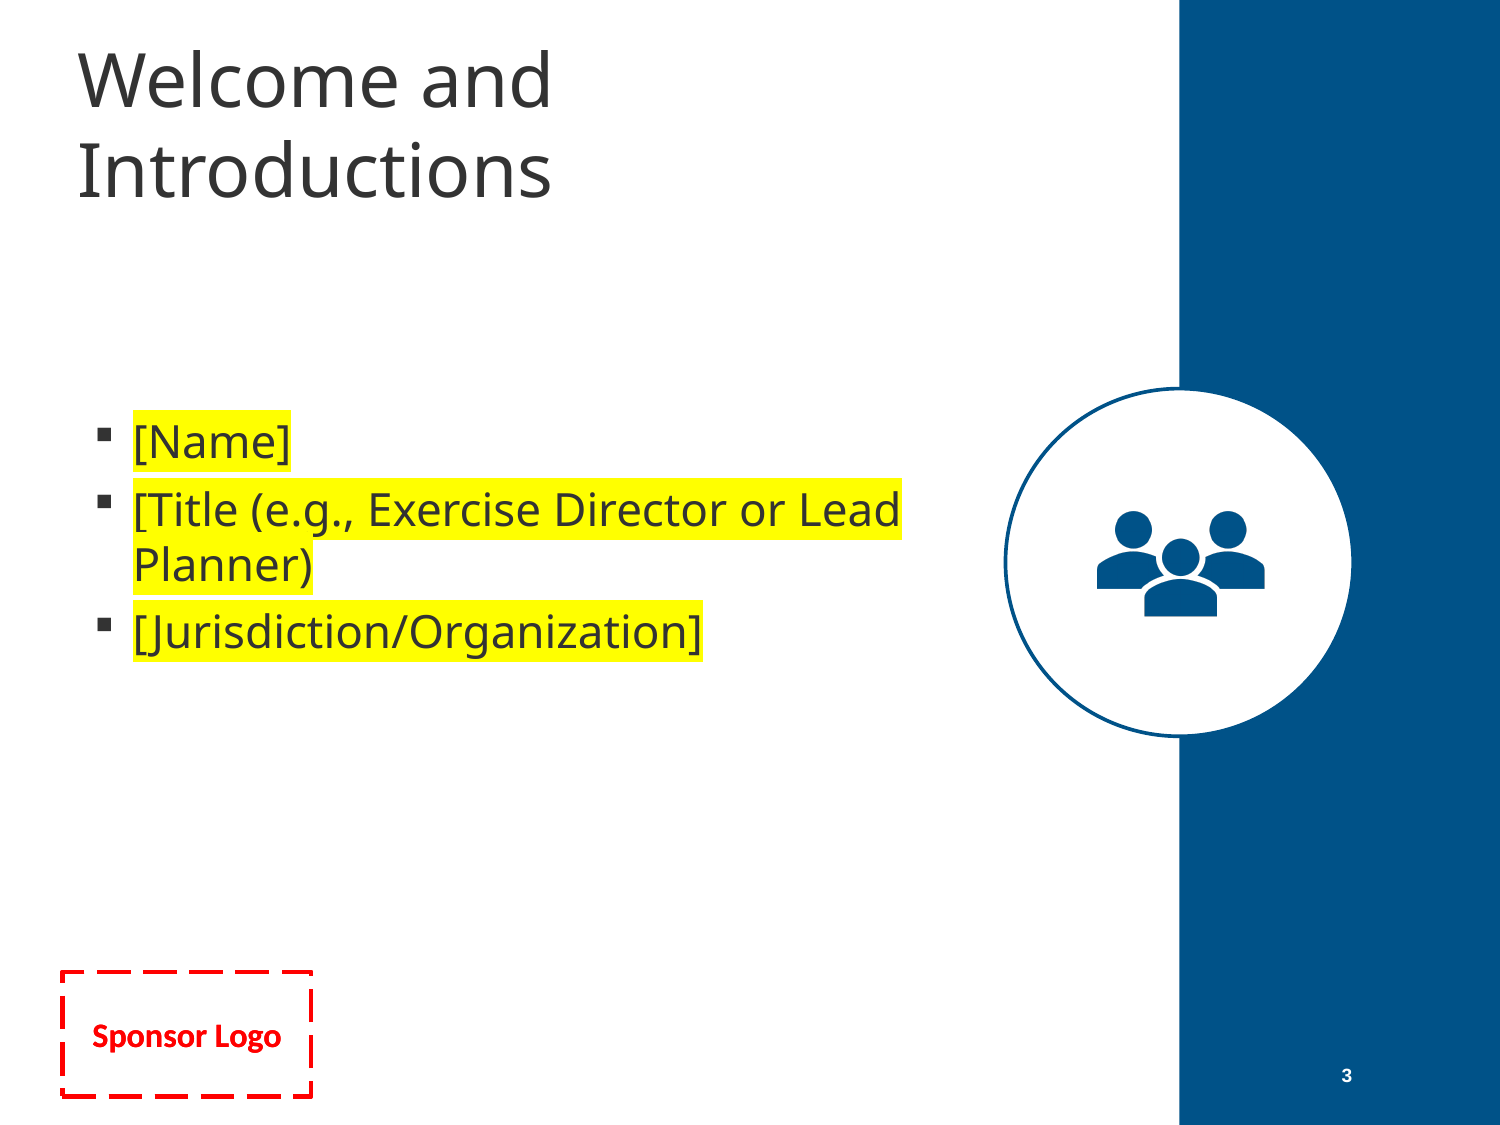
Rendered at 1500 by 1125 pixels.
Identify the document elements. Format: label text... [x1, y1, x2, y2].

picture [1086, 469, 1275, 658]
slide_number 3 [1242, 1052, 1368, 1098]
text_box [1177, 0, 1500, 1125]
title Welcome and Introductions [62, 72, 1045, 173]
text_box [1003, 386, 1356, 739]
list [Name] [Title (e.g., Exercise Director or Lead Planner) [Jurisdiction/Organization] [79, 224, 1002, 847]
